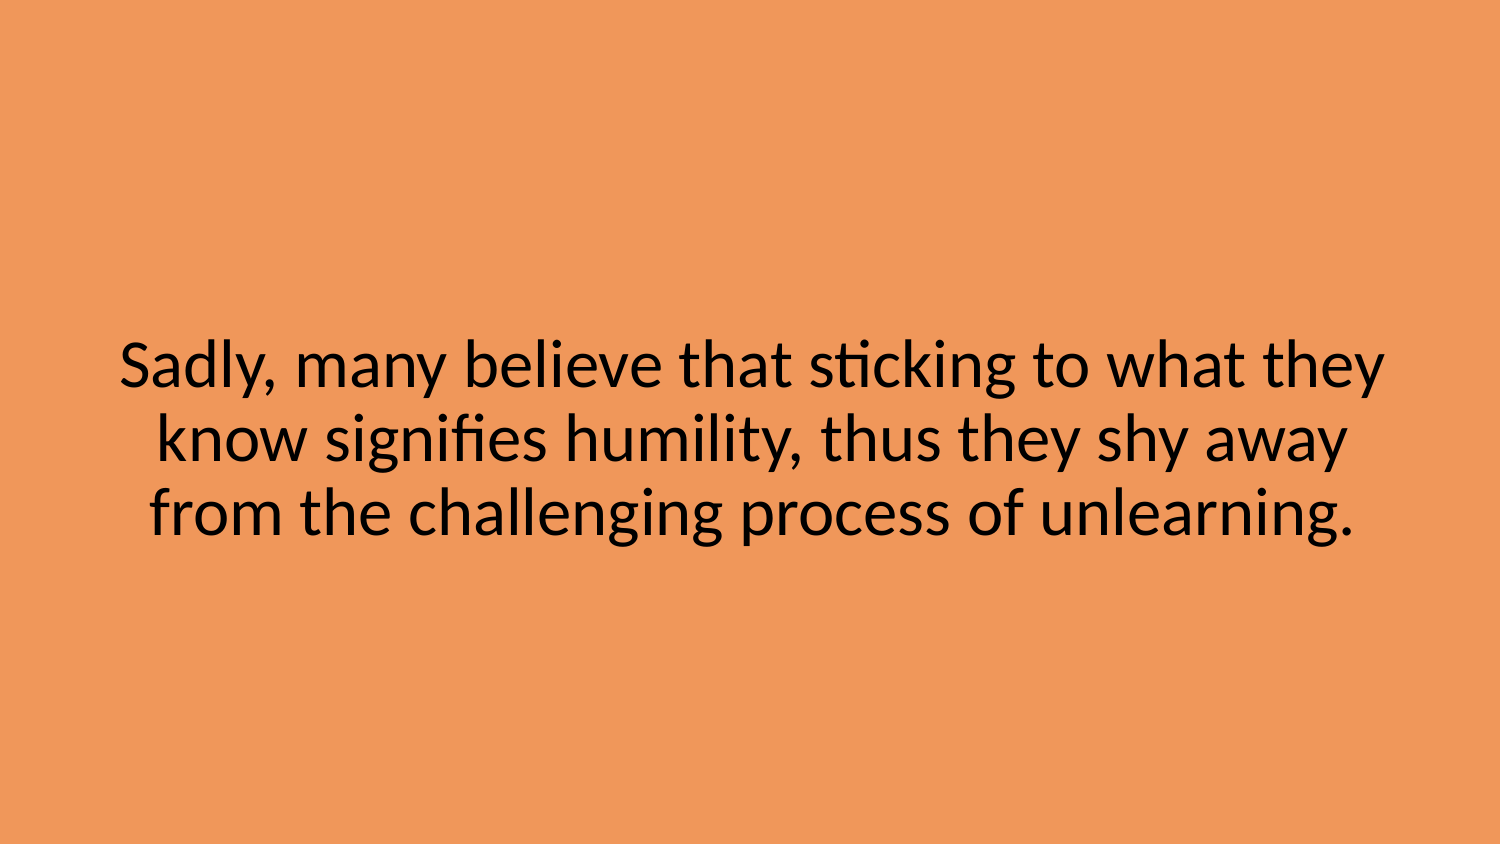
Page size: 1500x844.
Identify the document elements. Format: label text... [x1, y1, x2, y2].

list Sadly, many believe that sticking to what they know signifies humility, thus they shy away from the challenging process of unlearning. [75, 320, 1432, 573]
